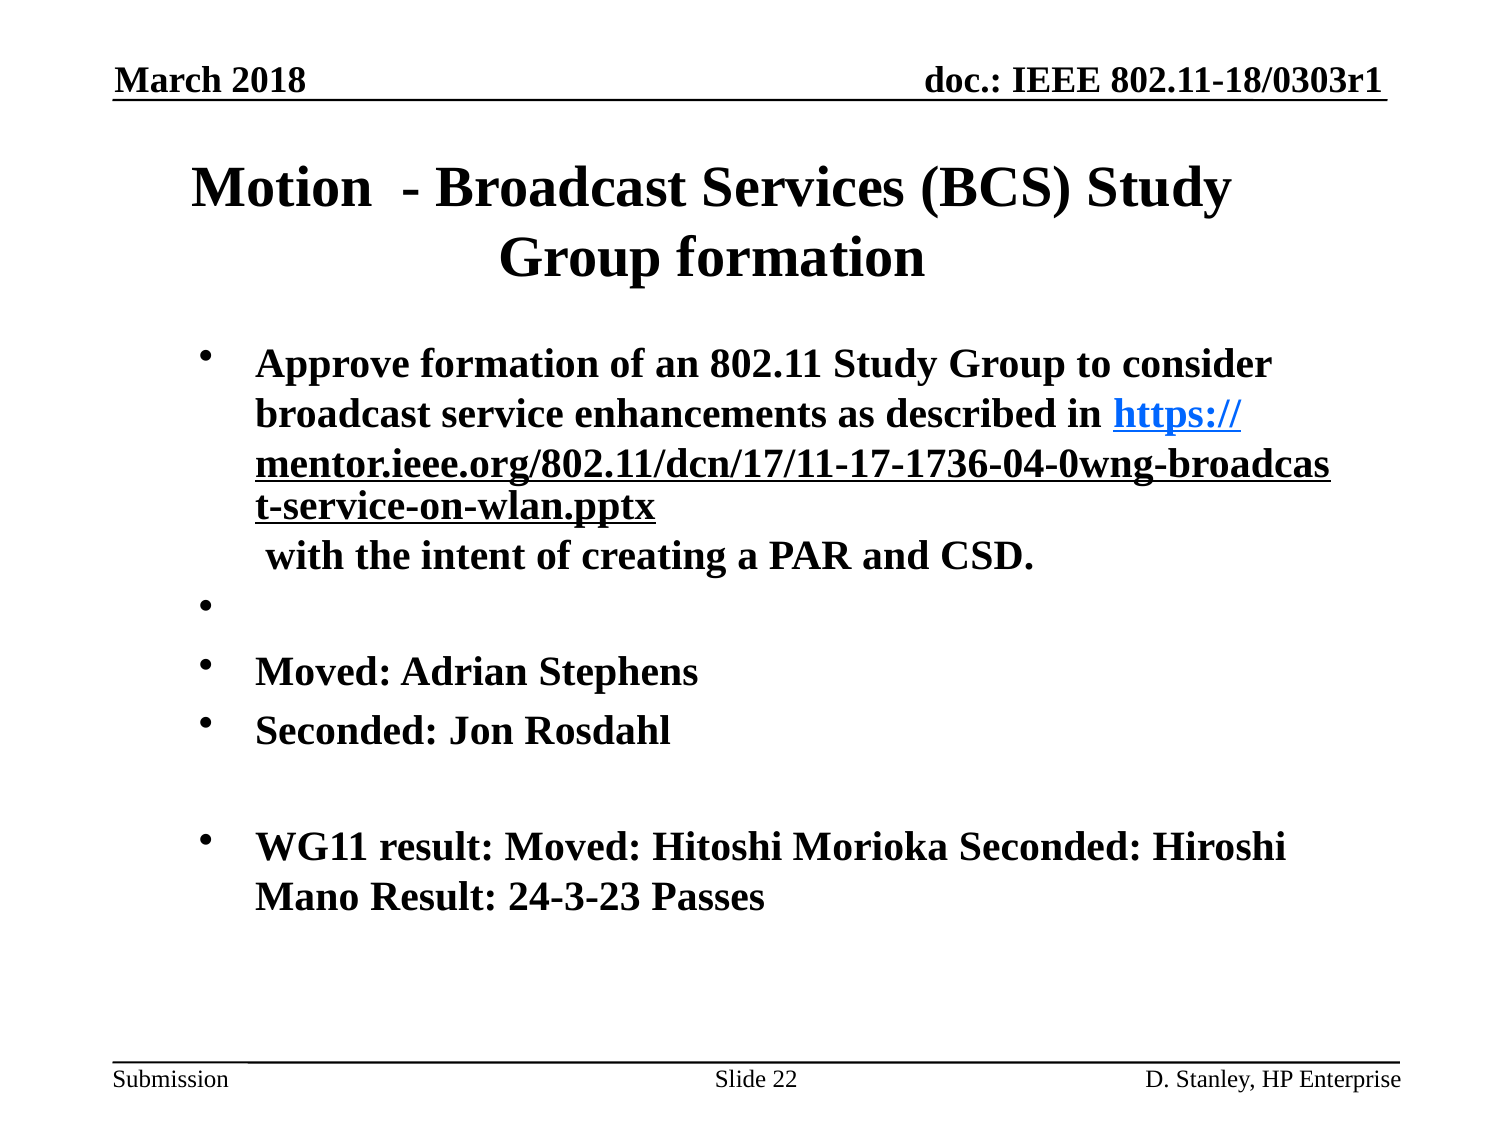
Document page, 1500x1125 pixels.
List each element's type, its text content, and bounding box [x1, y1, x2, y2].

slide_number Slide 22 [712, 1061, 801, 1093]
footer D. Stanley, HP Enterprise [1082, 1061, 1402, 1093]
text_box Approve formation of an 802.11 Study Group to consider broadcast service enhancements as described in https://mentor.ieee.org/802.11/dcn/17/11-17-1736-04-0wng-broadcast-service-on-wlan.pptx with the intent of creating a PAR and CSD. Moved: Adrian Stephens Seconded: Jon Rosdahl WG11 result: Moved: Hitoshi Morioka Seconded: Hiroshi Mano Result: 24-3-23 Passes [187, 329, 1353, 963]
text_box Motion - Broadcast Services (BCS) Study Group formation [159, 152, 1266, 284]
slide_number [114, 54, 335, 101]
